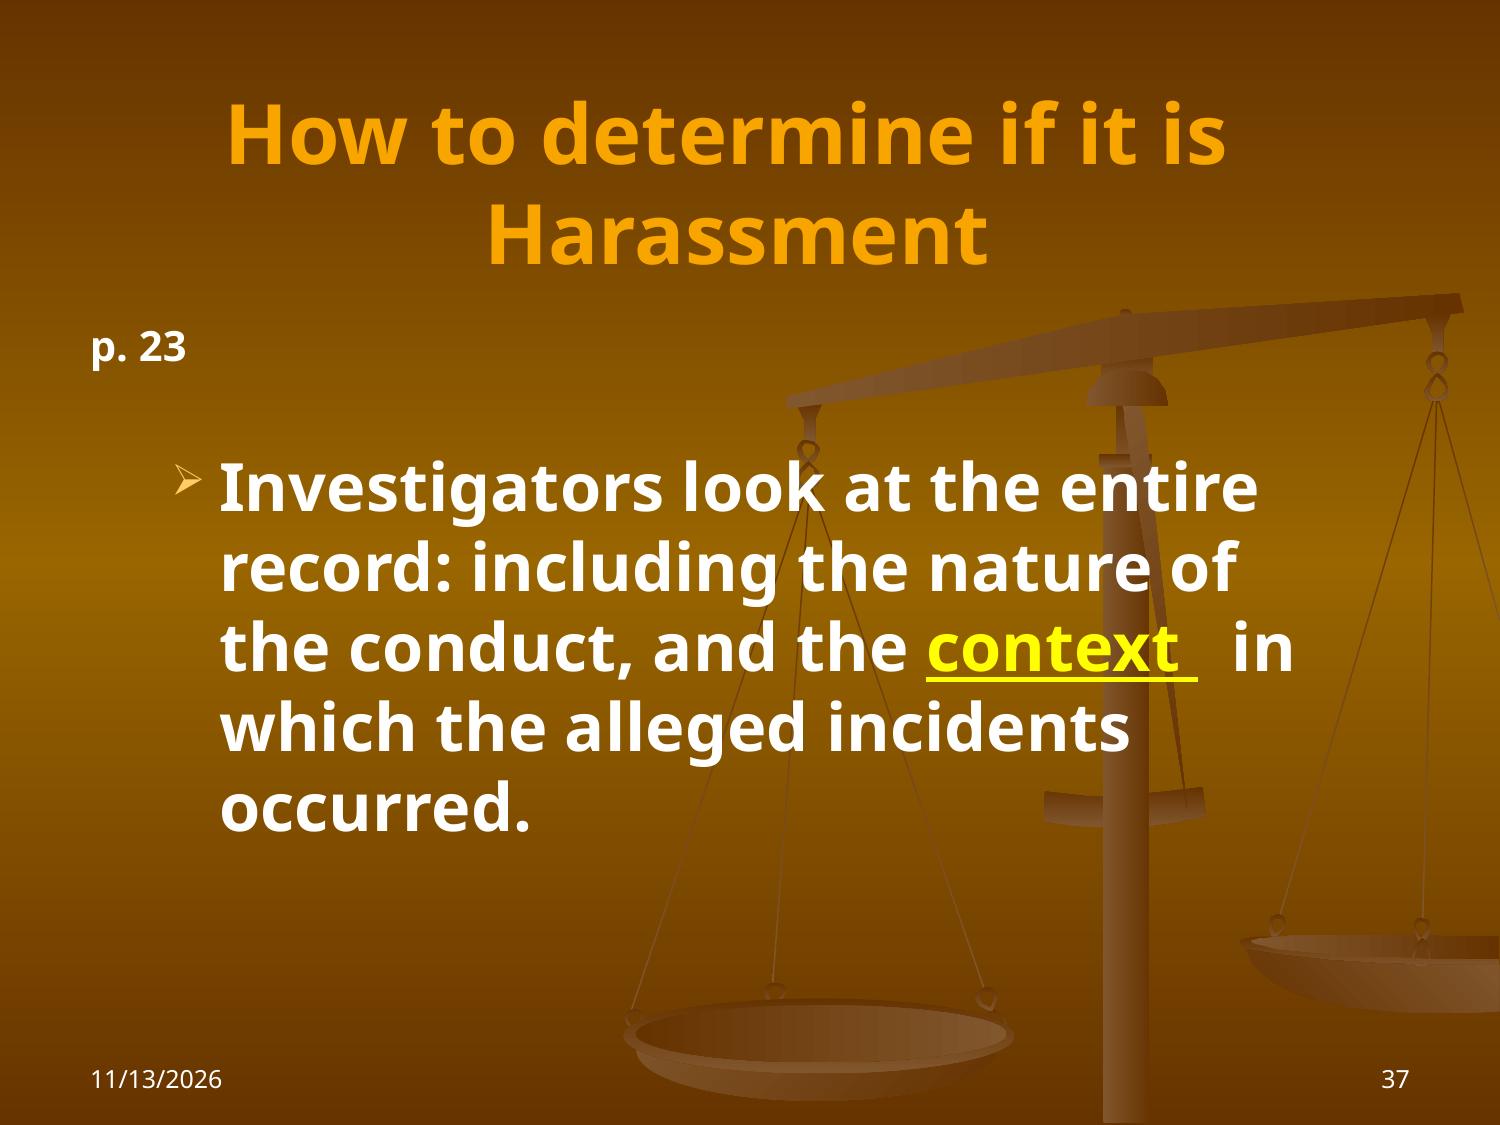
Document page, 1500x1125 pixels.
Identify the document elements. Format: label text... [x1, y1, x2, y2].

title How to determine if it is Harassment [62, 87, 1413, 276]
slide_number 37 [1074, 1029, 1426, 1106]
text_box p. 23 [75, 312, 263, 378]
list Investigators look at the entire record: including the nature of the conduct, and the context in which the alleged incidents occurred. [137, 437, 1376, 1026]
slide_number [74, 1029, 426, 1106]
